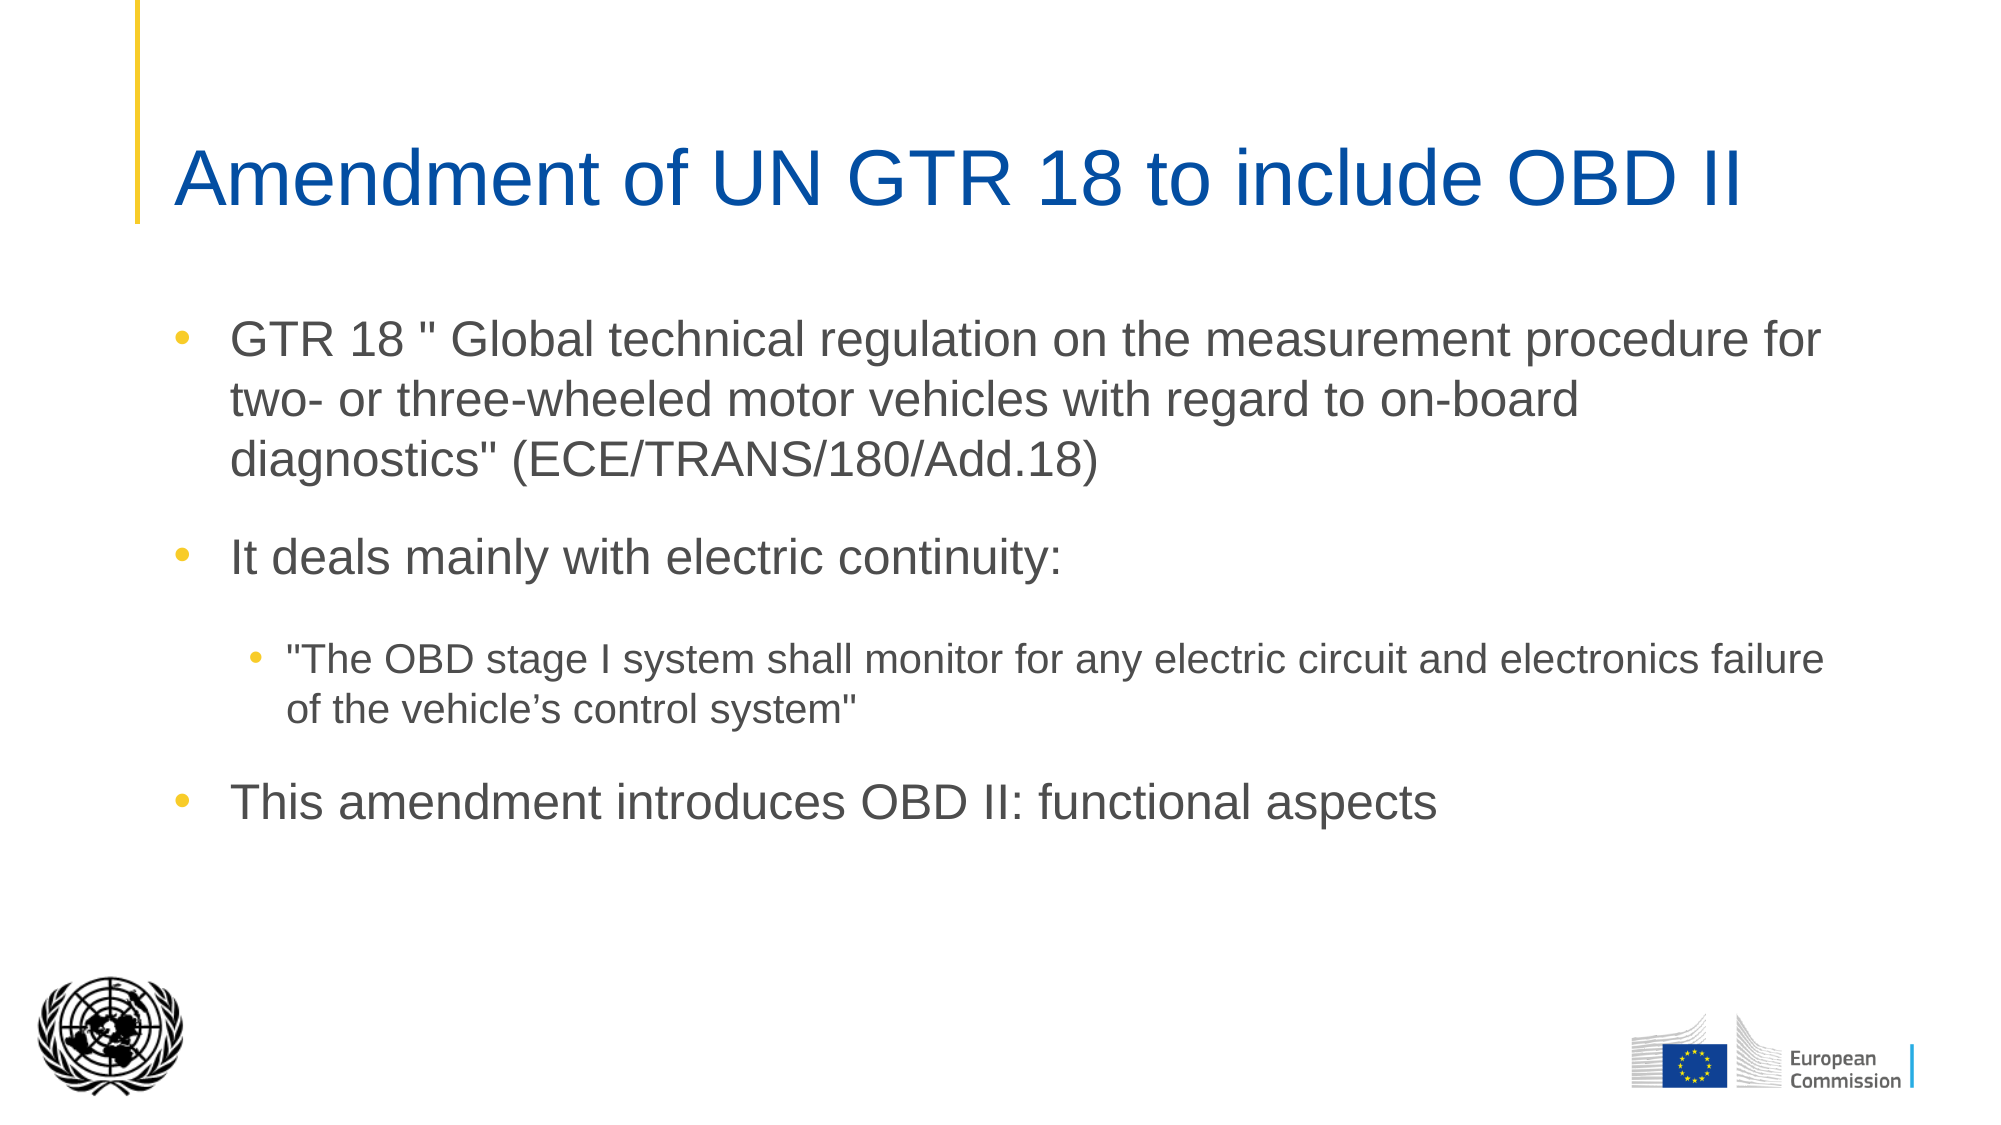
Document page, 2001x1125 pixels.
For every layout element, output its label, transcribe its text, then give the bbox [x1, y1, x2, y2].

picture [35, 974, 187, 1100]
list GTR 18 " Global technical regulation on the measurement procedure for two- or three-wheeled motor vehicles with regard to on-board diagnostics" (ECE/TRANS/180/Add.18) It deals mainly with electric continuity: "The OBD stage I system shall monitor for any electric circuit and electronics failure of the vehicle’s control system" This amendment introduces OBD II: functional aspects [158, 299, 1843, 984]
title Amendment of UN GTR 18 to include OBD II [159, 94, 1843, 223]
picture [1631, 1013, 1915, 1091]
